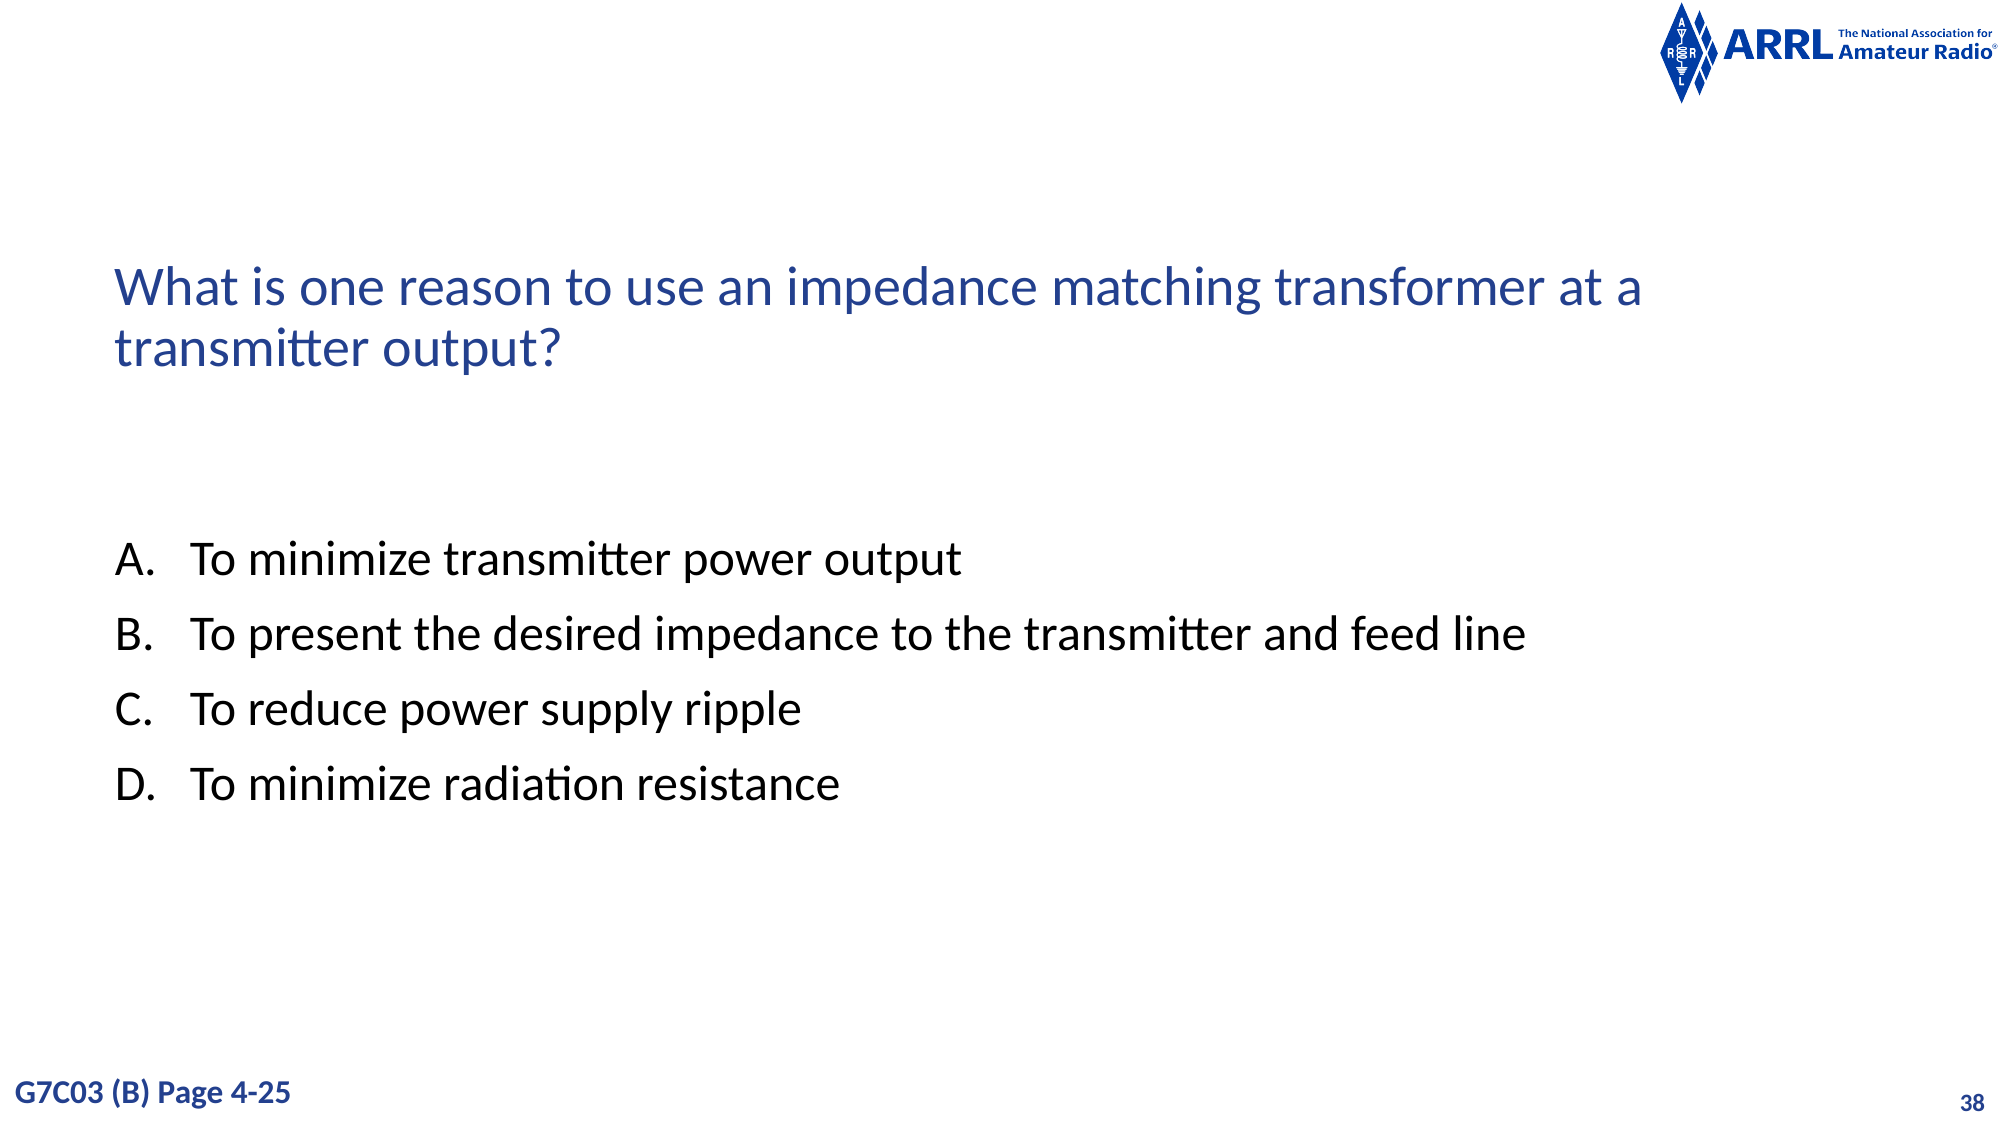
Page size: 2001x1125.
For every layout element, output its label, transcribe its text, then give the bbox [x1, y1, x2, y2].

picture [1658, 0, 1999, 106]
title What is one reason to use an impedance matching transformer at a transmitter output? [99, 249, 1900, 388]
text_box 38 [1899, 1079, 2000, 1125]
text_box G7C03 (B) Page 4-25 [0, 1062, 1313, 1118]
list To minimize transmitter power output To present the desired impedance to the transmitter and feed line To reduce power supply ripple To minimize radiation resistance [99, 525, 1900, 1005]
